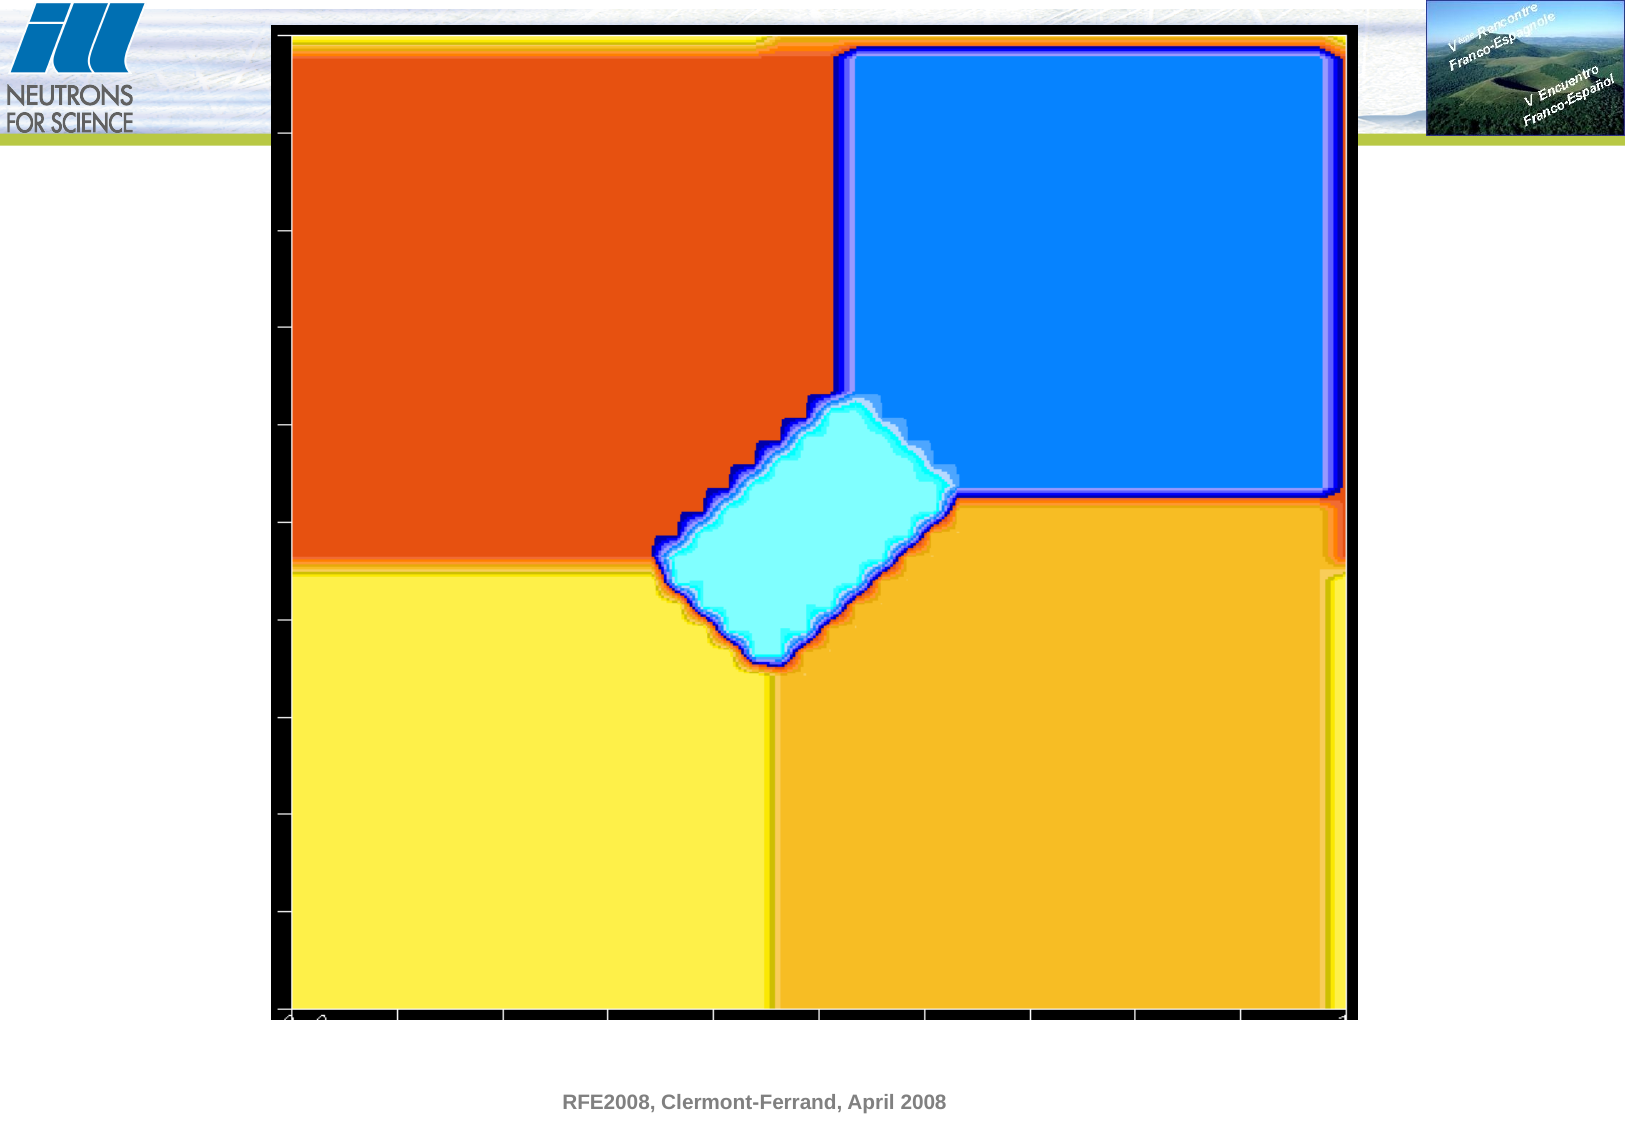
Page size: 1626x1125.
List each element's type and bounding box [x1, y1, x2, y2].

picture [0, 0, 1625, 136]
text_box [270, 24, 1358, 1020]
